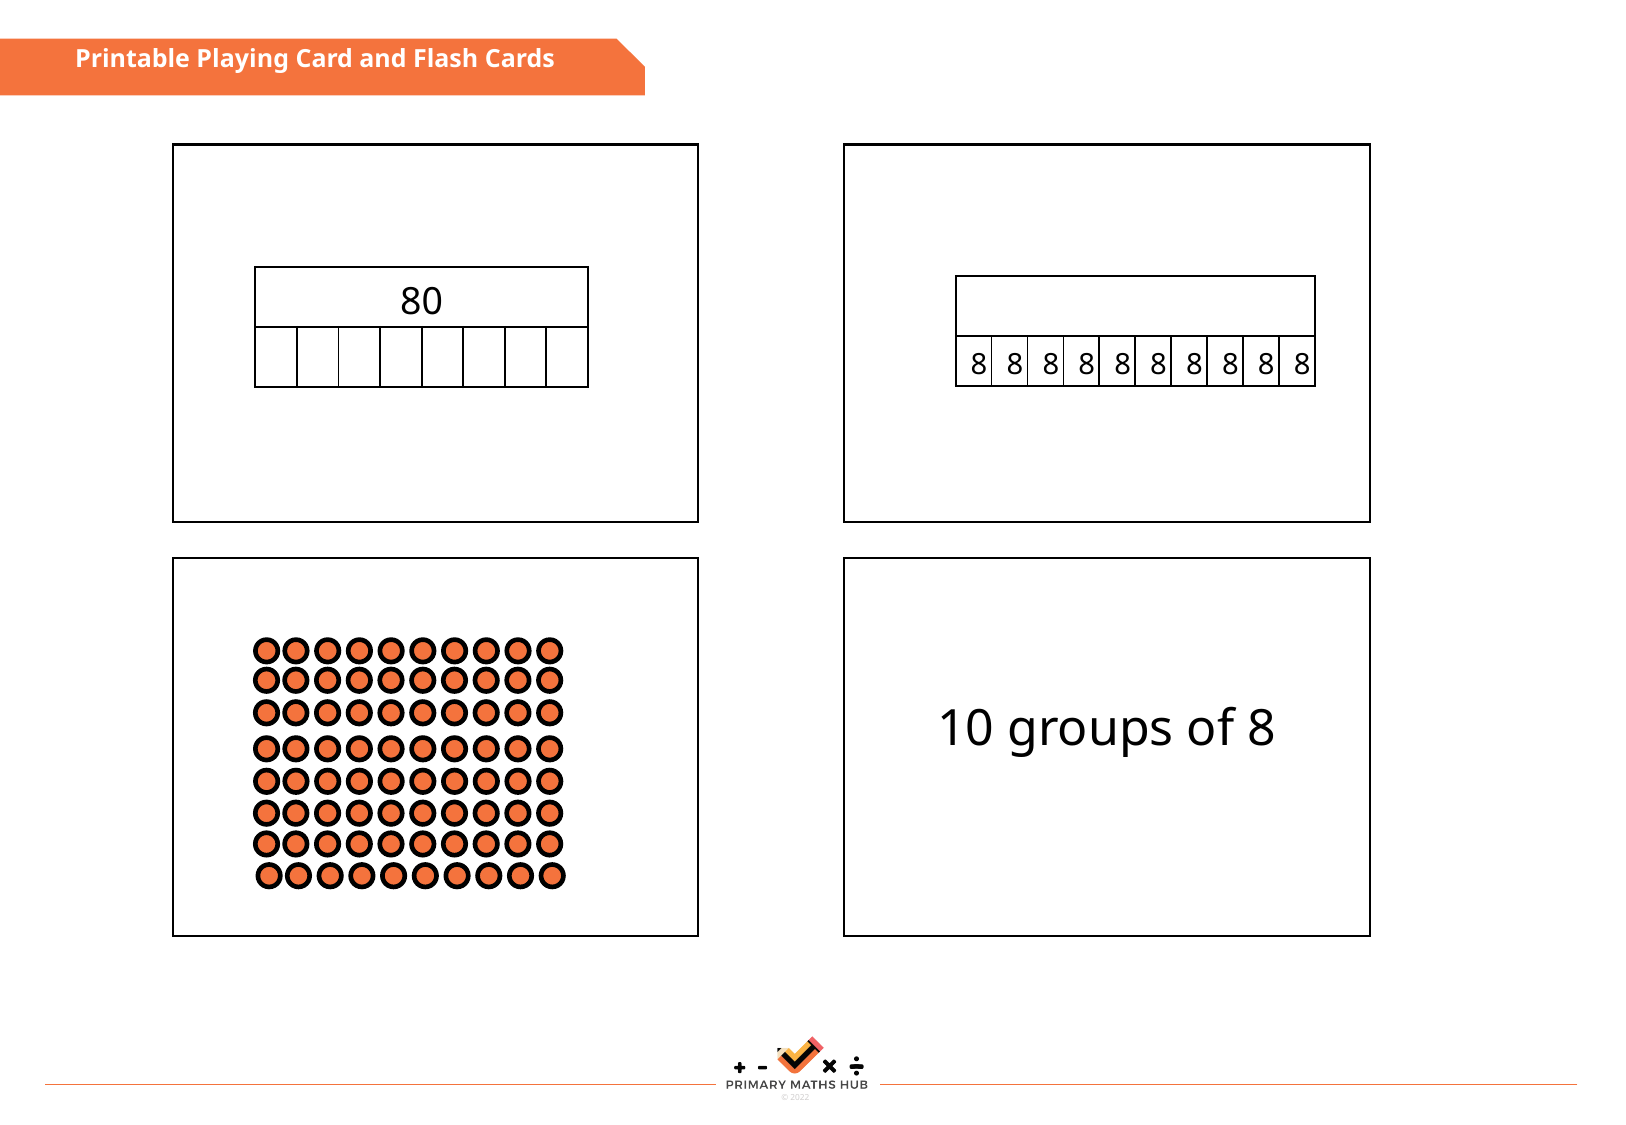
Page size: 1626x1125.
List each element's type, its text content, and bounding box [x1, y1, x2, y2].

table_cell 8 [957, 337, 991, 385]
text_box [410, 800, 436, 826]
text_box [283, 831, 309, 857]
text_box [315, 736, 340, 762]
text_box [381, 863, 406, 888]
text_box [505, 800, 531, 826]
text_box [254, 800, 279, 826]
text_box [473, 700, 499, 726]
text_box [347, 736, 372, 762]
text_box [283, 700, 309, 726]
text_box [413, 863, 438, 888]
table_cell [298, 328, 338, 386]
text_box [172, 557, 699, 937]
text_box [473, 800, 499, 826]
text_box [442, 769, 467, 794]
text_box [283, 667, 309, 693]
text_box [474, 769, 499, 794]
picture [722, 1034, 872, 1094]
table_header [957, 277, 1314, 335]
table_cell [256, 328, 296, 386]
table_cell [464, 328, 504, 386]
text_box [537, 736, 562, 762]
table_header 80 [256, 268, 587, 326]
text_box [473, 831, 499, 857]
text_box [347, 700, 372, 726]
table_cell [381, 328, 421, 386]
table_cell 8 [1172, 337, 1206, 385]
text_box [410, 638, 436, 664]
text_box [349, 863, 375, 888]
text_box [537, 638, 563, 664]
text_box [283, 800, 309, 826]
text_box [505, 638, 531, 664]
text_box [347, 831, 372, 857]
text_box [537, 800, 562, 826]
text_box [347, 769, 372, 794]
table_cell 8 [1028, 337, 1063, 385]
text_box [254, 736, 279, 762]
text_box [378, 769, 404, 794]
text_box [315, 667, 340, 693]
text_box [254, 638, 279, 664]
text_box [537, 667, 562, 693]
text_box [283, 638, 309, 664]
text_box [315, 769, 340, 794]
text_box [843, 557, 1371, 937]
text_box [378, 831, 404, 857]
table_cell [547, 328, 587, 386]
text_box [347, 800, 372, 826]
text_box [254, 769, 279, 794]
text_box [286, 863, 311, 888]
text_box [378, 800, 404, 826]
text_box [442, 667, 467, 693]
text_box Printable Playing Card and Flash Cards [0, 37, 646, 97]
text_box [508, 863, 533, 888]
table_cell [423, 328, 462, 386]
text_box [283, 736, 309, 762]
text_box [537, 700, 562, 726]
text_box [505, 769, 531, 794]
text_box [410, 831, 436, 857]
text_box [410, 769, 436, 794]
text_box [476, 863, 502, 888]
table_cell 8 [1064, 337, 1098, 385]
text_box [378, 638, 404, 664]
text_box [283, 769, 309, 794]
text_box [378, 700, 404, 726]
text_box [172, 143, 699, 523]
text_box [317, 863, 343, 888]
text_box [537, 831, 562, 857]
text_box [378, 736, 404, 762]
text_box [442, 736, 467, 762]
text_box [474, 638, 499, 664]
table_cell 8 [1100, 337, 1134, 385]
text_box [539, 863, 565, 888]
text_box [442, 800, 467, 826]
text_box [473, 736, 499, 762]
text_box [537, 769, 563, 794]
text_box [254, 700, 279, 726]
table_cell 8 [992, 337, 1027, 385]
text_box [410, 700, 436, 726]
text_box [505, 667, 531, 693]
text_box [442, 831, 467, 857]
text_box [315, 831, 340, 857]
text_box [410, 667, 436, 693]
text_box [347, 667, 372, 693]
text_box [444, 863, 470, 888]
text_box [442, 700, 467, 726]
text_box [315, 638, 340, 664]
text_box [505, 831, 531, 857]
text_box [410, 736, 436, 762]
text_box [347, 638, 372, 664]
text_box [505, 700, 531, 726]
table_cell [506, 328, 545, 386]
table_cell 8 [1244, 337, 1278, 385]
text_box [378, 667, 404, 693]
text_box [442, 638, 467, 664]
text_box [843, 143, 1371, 523]
text_box [254, 831, 279, 857]
text_box [254, 667, 279, 693]
text_box 10 groups of 8 [844, 688, 1370, 763]
table_cell 8 [1280, 337, 1314, 385]
table_cell 8 [1208, 337, 1242, 385]
text_box [505, 736, 531, 762]
text_box [473, 667, 499, 693]
text_box © 2022 [720, 1084, 870, 1110]
text_box [315, 800, 340, 826]
text_box [256, 863, 282, 888]
text_box [315, 700, 340, 726]
table_cell 8 [1136, 337, 1170, 385]
table_cell [339, 328, 379, 386]
